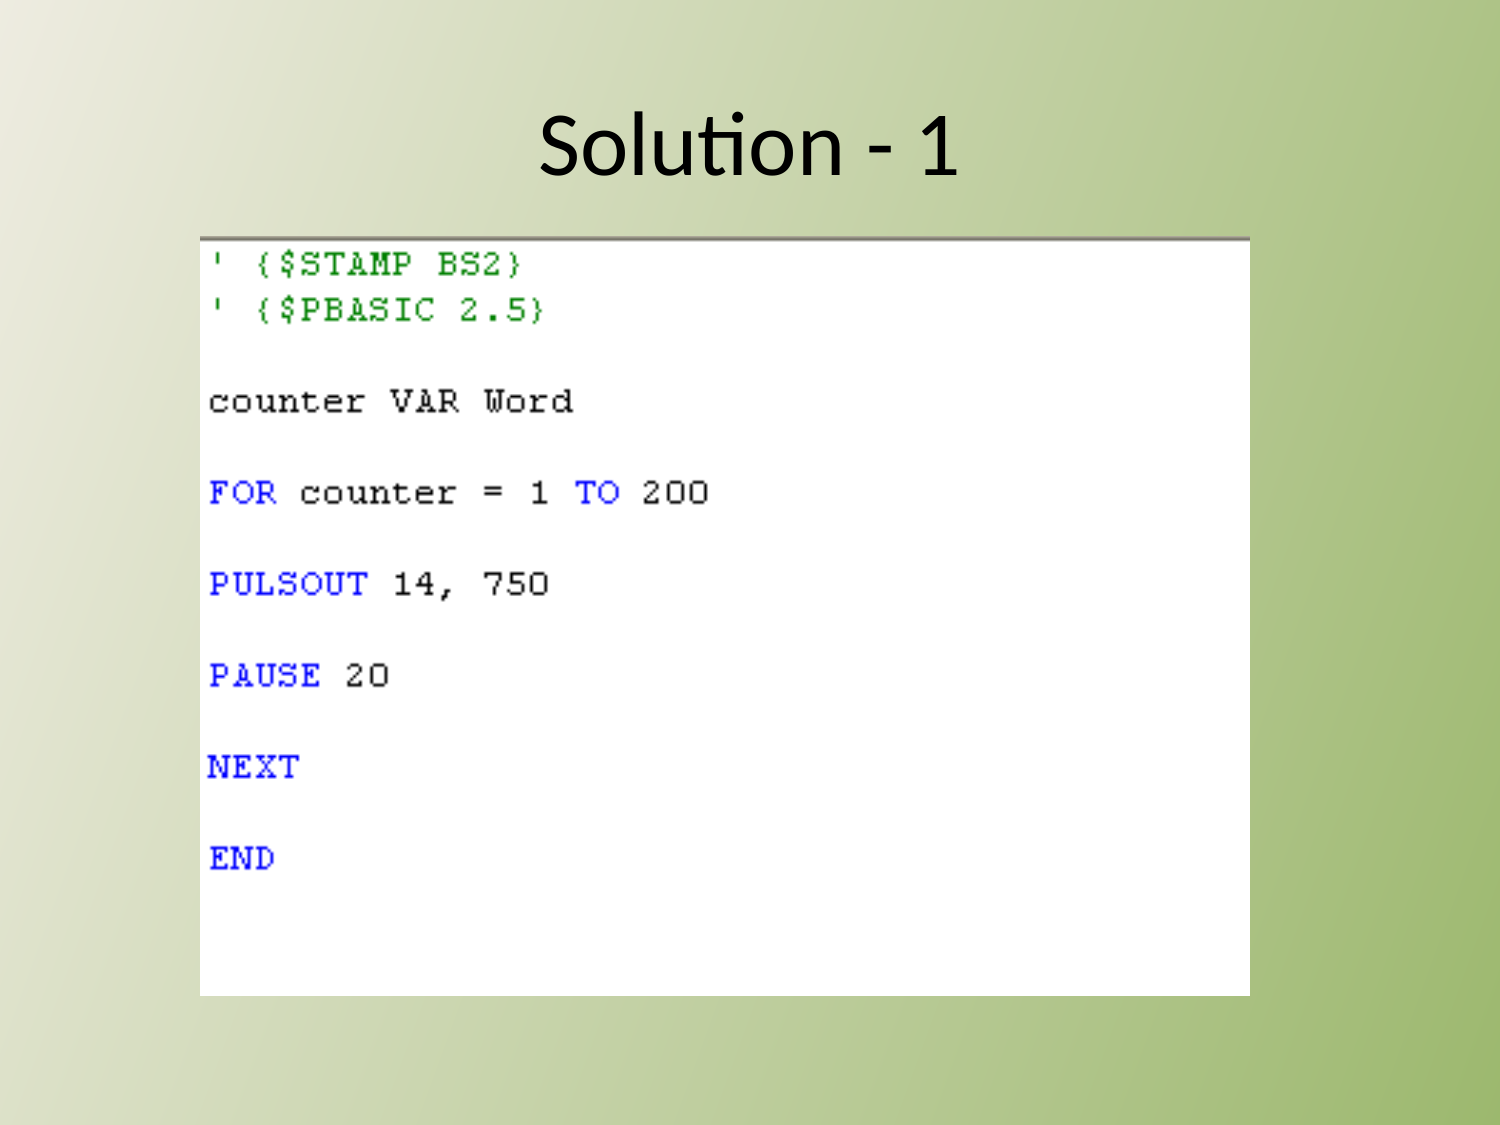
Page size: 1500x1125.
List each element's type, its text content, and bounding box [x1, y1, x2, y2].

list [199, 235, 1251, 996]
title Solution - 1 [75, 45, 1425, 233]
